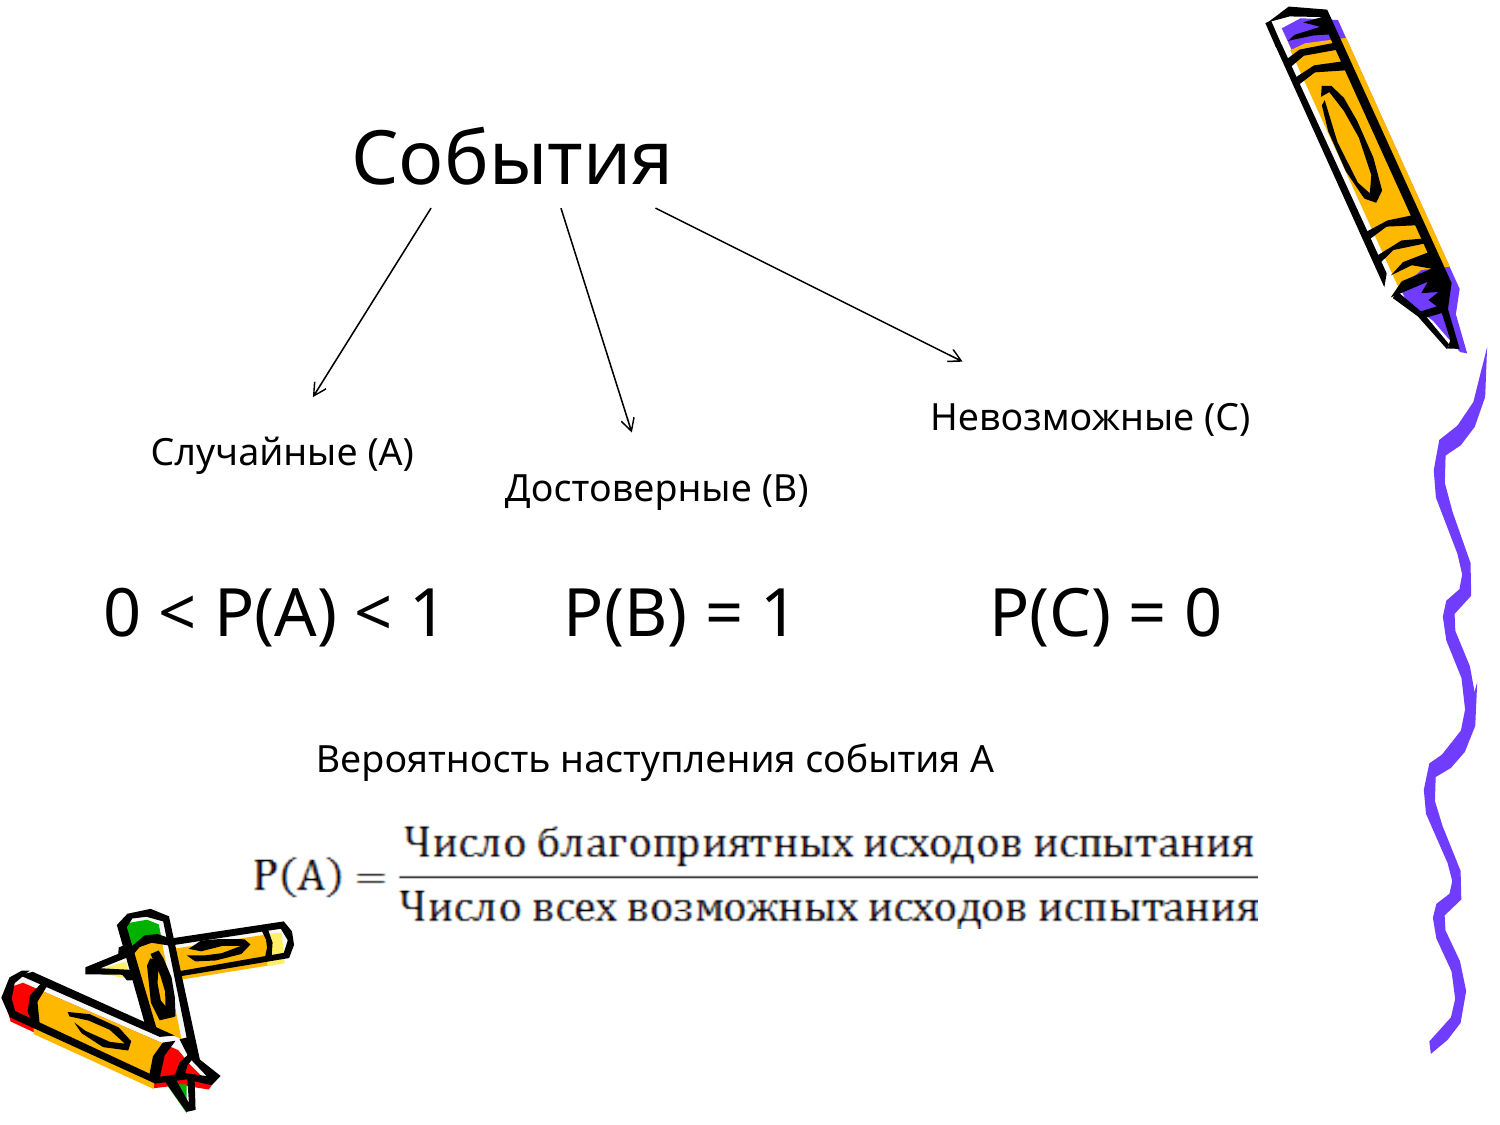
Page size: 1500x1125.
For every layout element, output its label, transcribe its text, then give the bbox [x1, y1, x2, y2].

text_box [560, 207, 633, 433]
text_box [312, 207, 432, 398]
text_box События [336, 101, 821, 207]
picture [253, 822, 1259, 929]
text_box Р(В) = 1 [549, 562, 833, 658]
text_box Случайные (А) [135, 420, 467, 481]
text_box Достоверные (В) [490, 456, 845, 516]
text_box Р(С) = 0 [974, 562, 1282, 658]
text_box Вероятность наступления события А [301, 727, 1152, 788]
text_box Невозможные (С) [915, 385, 1270, 445]
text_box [655, 207, 963, 362]
text_box 0 < Р(А) < 1 [88, 562, 479, 658]
